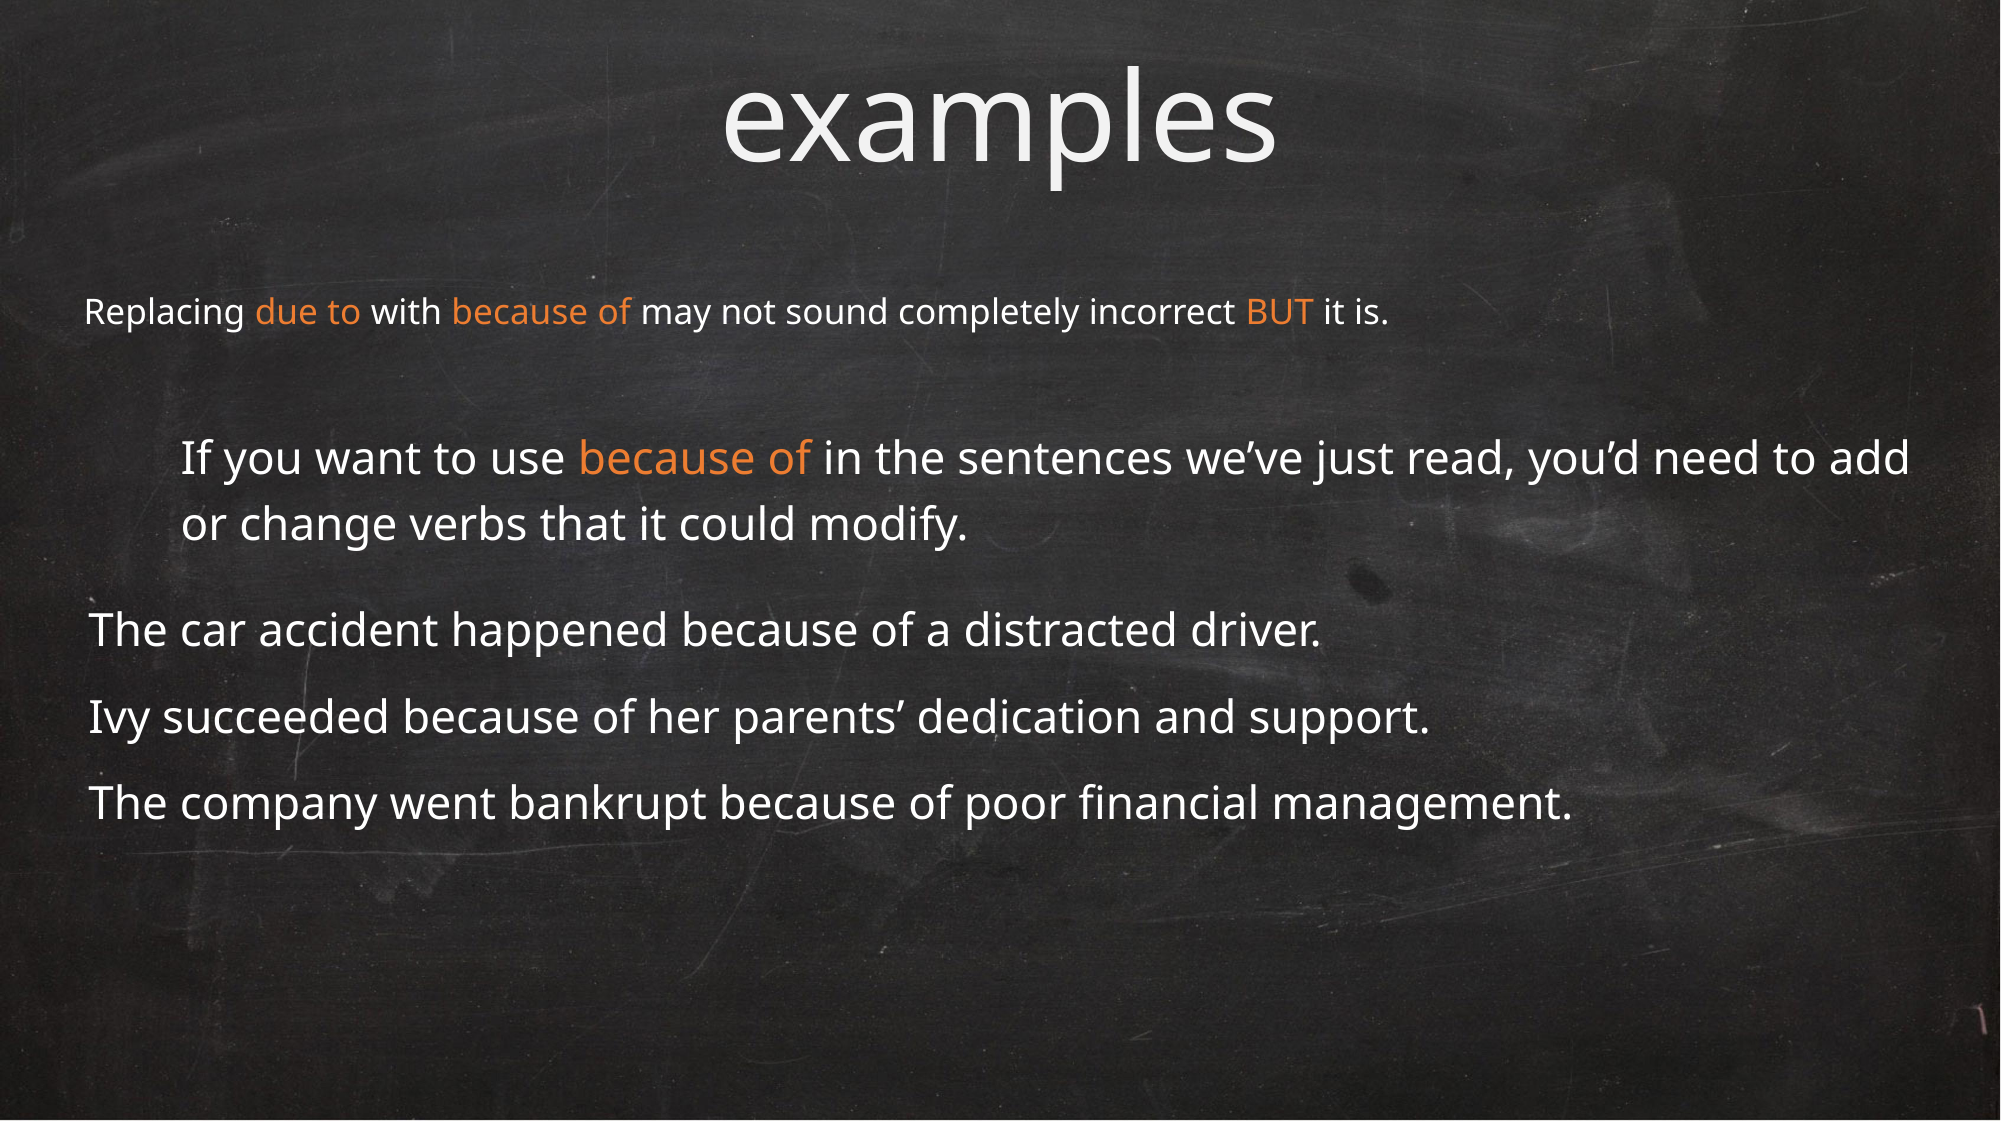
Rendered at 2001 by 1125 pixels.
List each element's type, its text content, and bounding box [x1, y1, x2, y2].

text_box If you want to use because of in the sentences we’ve just read, you’d need to add or change verbs that it could modify. [165, 410, 1944, 563]
picture [0, 0, 2001, 1125]
title examples [21, 43, 1979, 196]
text_box Replacing due to with because of may not sound completely incorrect BUT it is. [68, 273, 1552, 368]
text_box The car accident happened because of a distracted driver. Ivy succeeded because of her parents’ dedication and support. The company went bankrupt because of poor financial management. [73, 582, 1877, 880]
